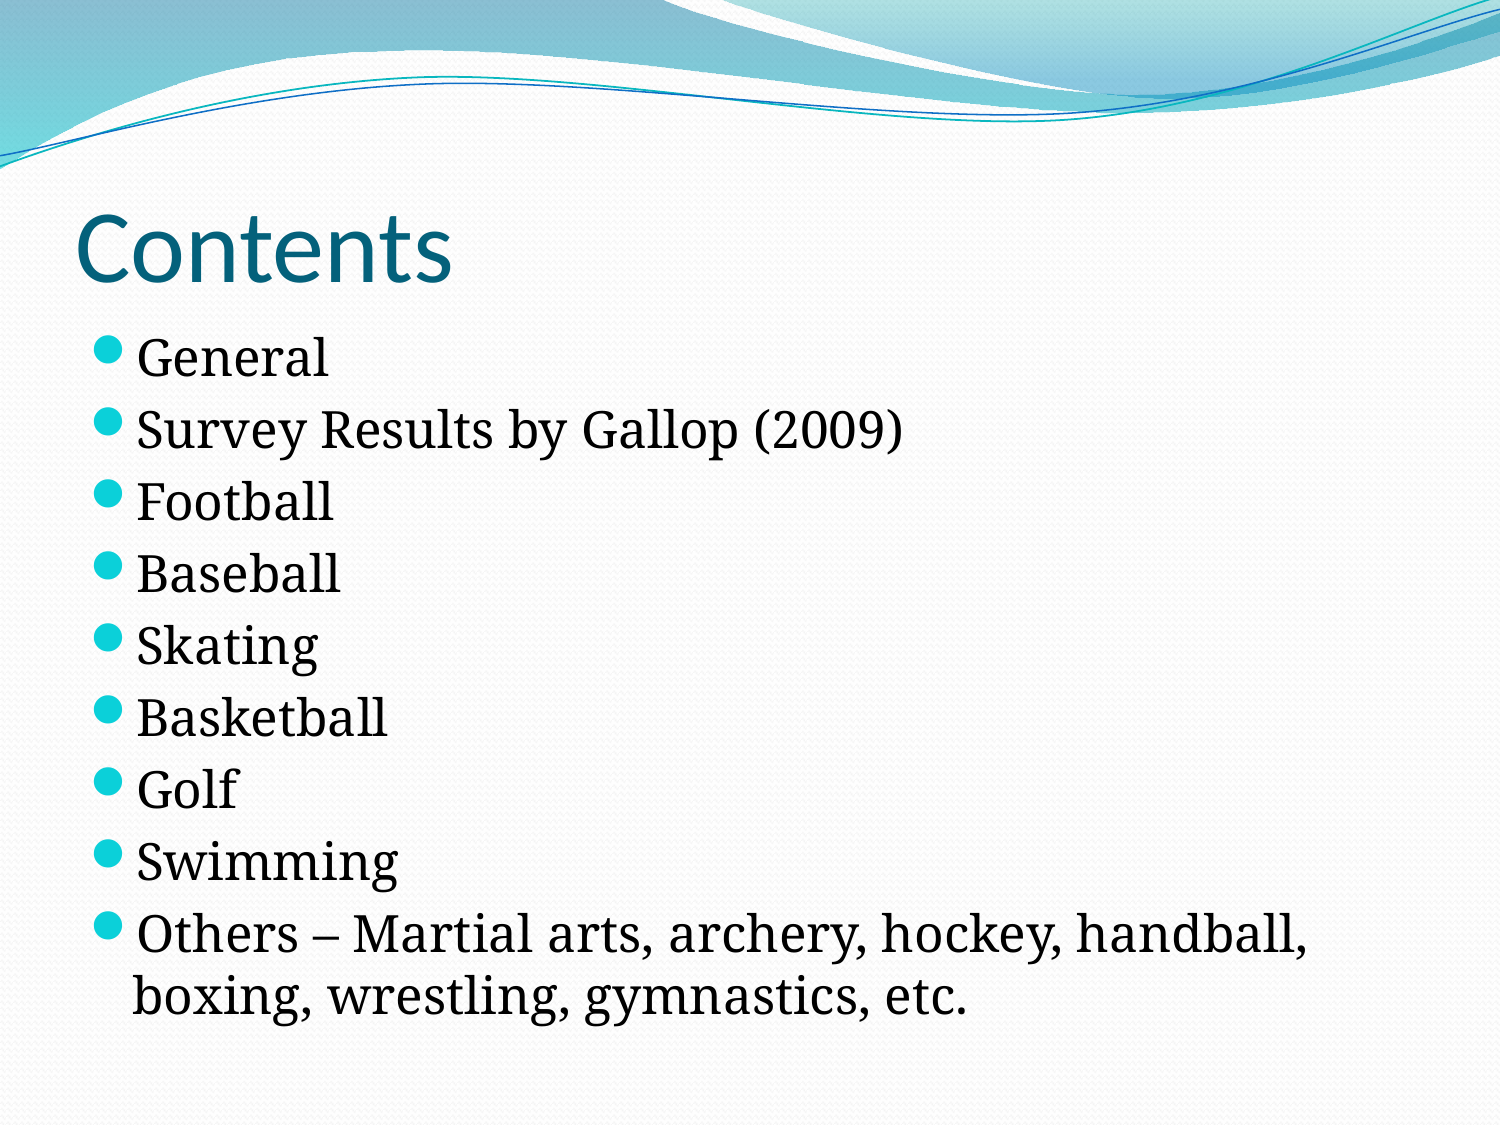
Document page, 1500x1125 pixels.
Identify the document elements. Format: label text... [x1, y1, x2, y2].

list General Survey Results by Gallop (2009) Football Baseball Skating Basketball Golf Swimming Others – Martial arts, archery, hockey, handball, boxing, wrestling, gymnastics, etc. [75, 317, 1425, 1038]
title Contents [75, 115, 1425, 303]
